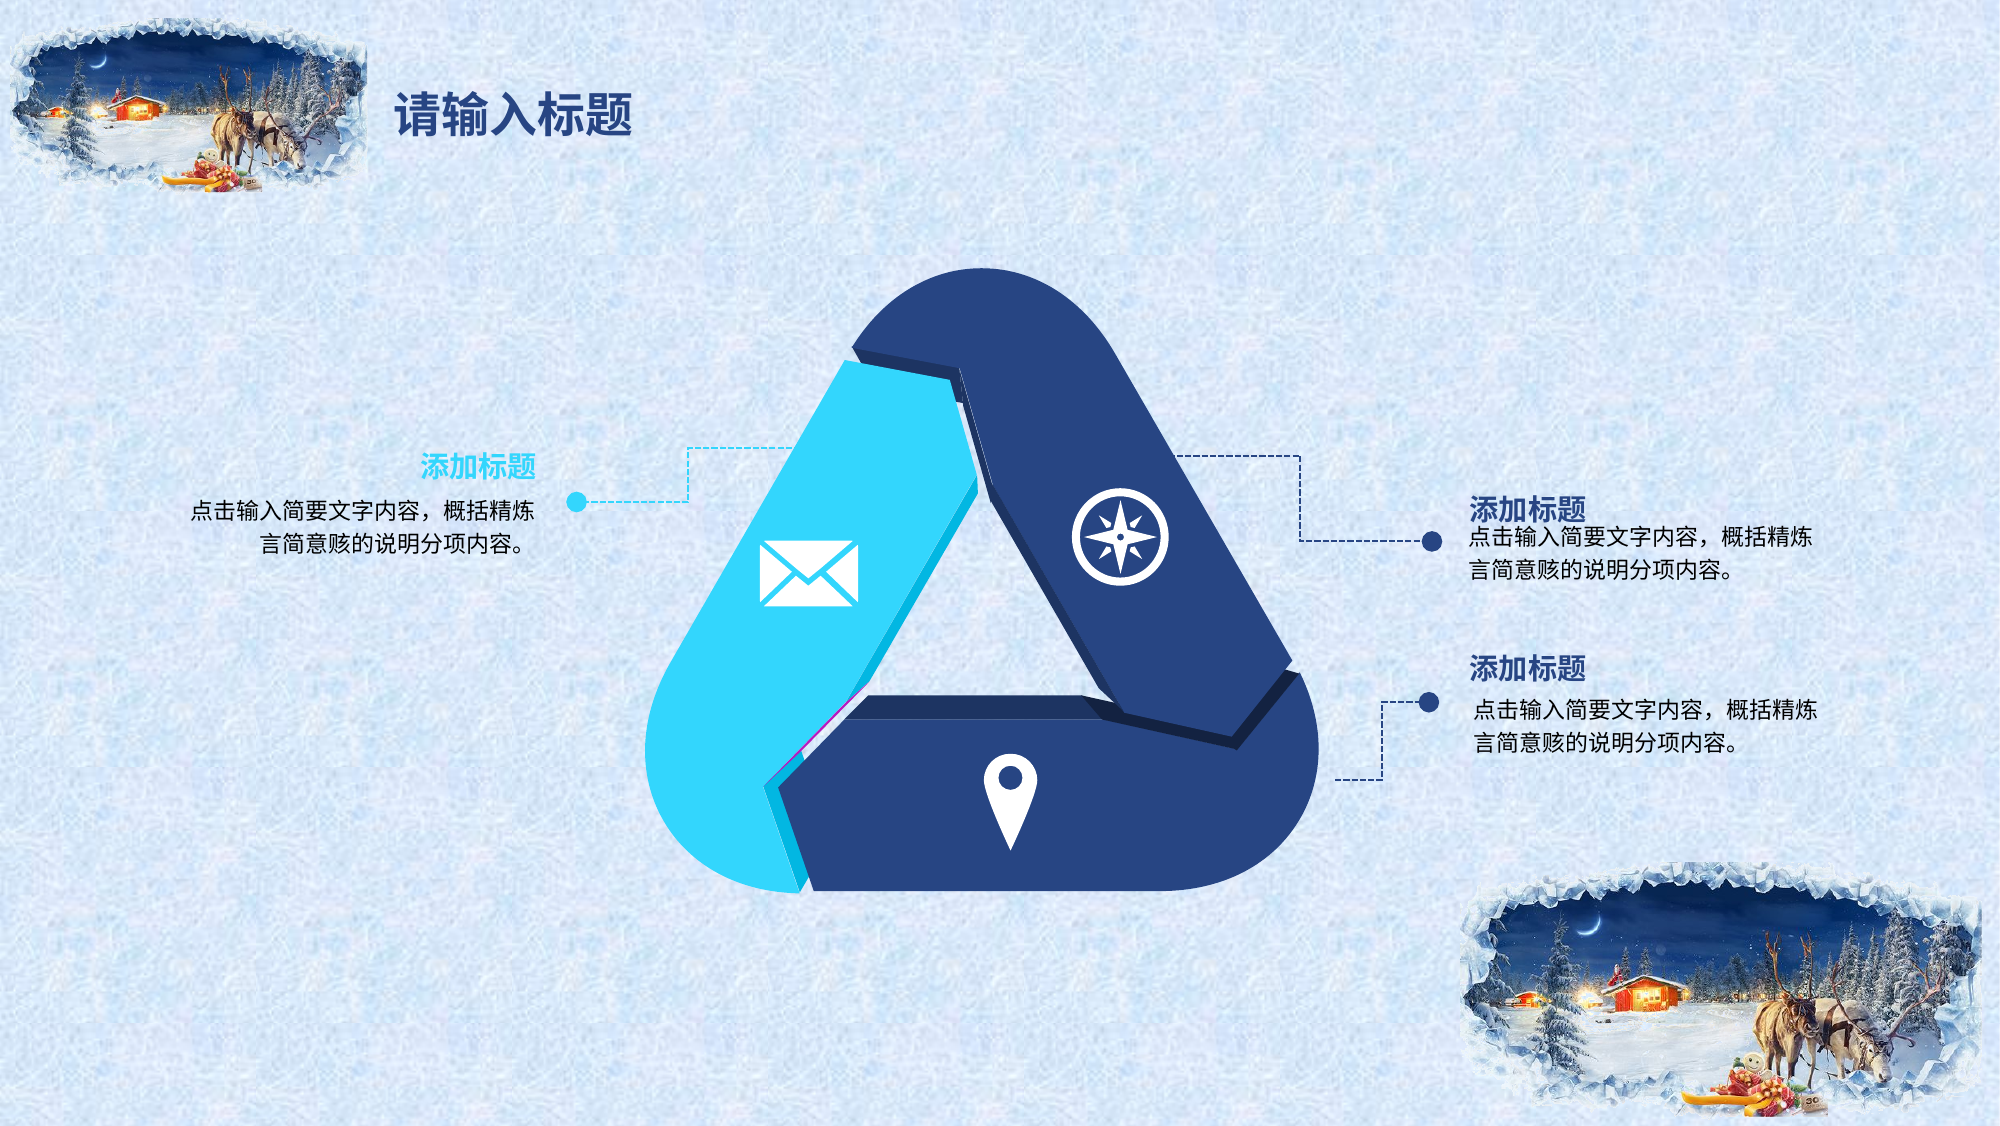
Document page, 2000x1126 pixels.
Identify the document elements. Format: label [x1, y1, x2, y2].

picture [1460, 862, 1991, 1126]
text_box [644, 268, 1319, 894]
text_box [1168, 455, 1855, 780]
text_box [165, 448, 801, 573]
text_box [0, 0, 2000, 1126]
text_box [10, 18, 1323, 199]
